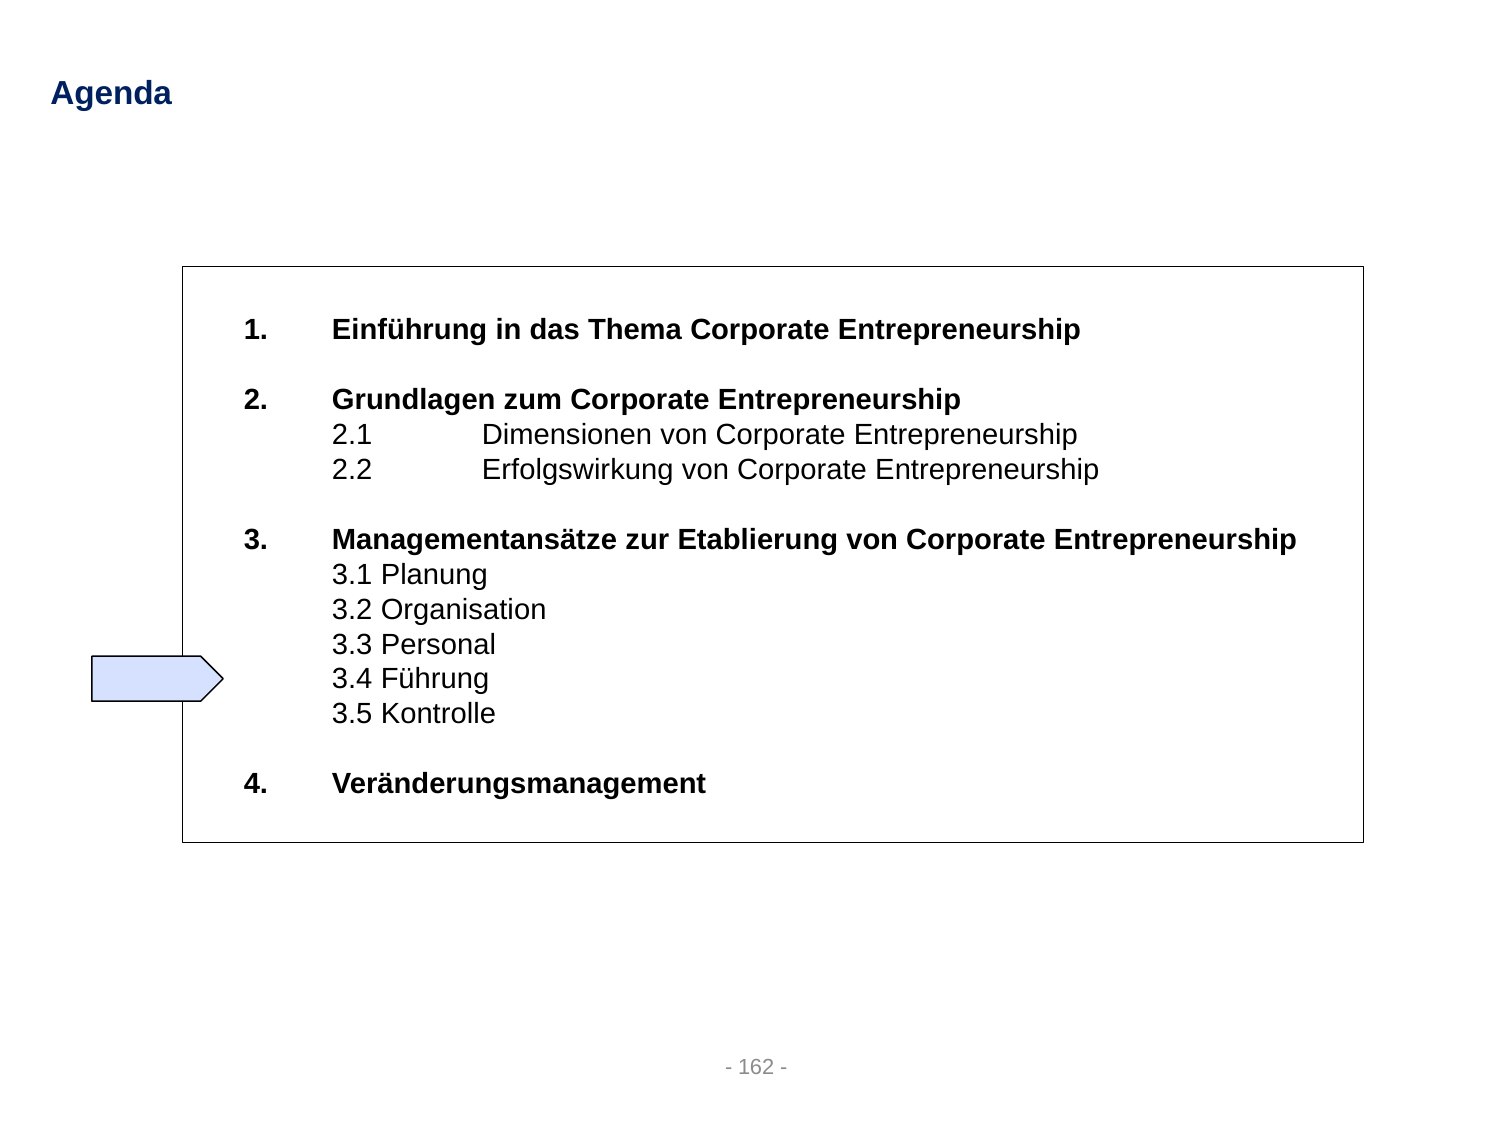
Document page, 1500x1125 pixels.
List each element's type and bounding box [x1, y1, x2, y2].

slide_number [599, 1045, 913, 1093]
text_box [35, 63, 1433, 119]
text_box [91, 266, 1364, 842]
